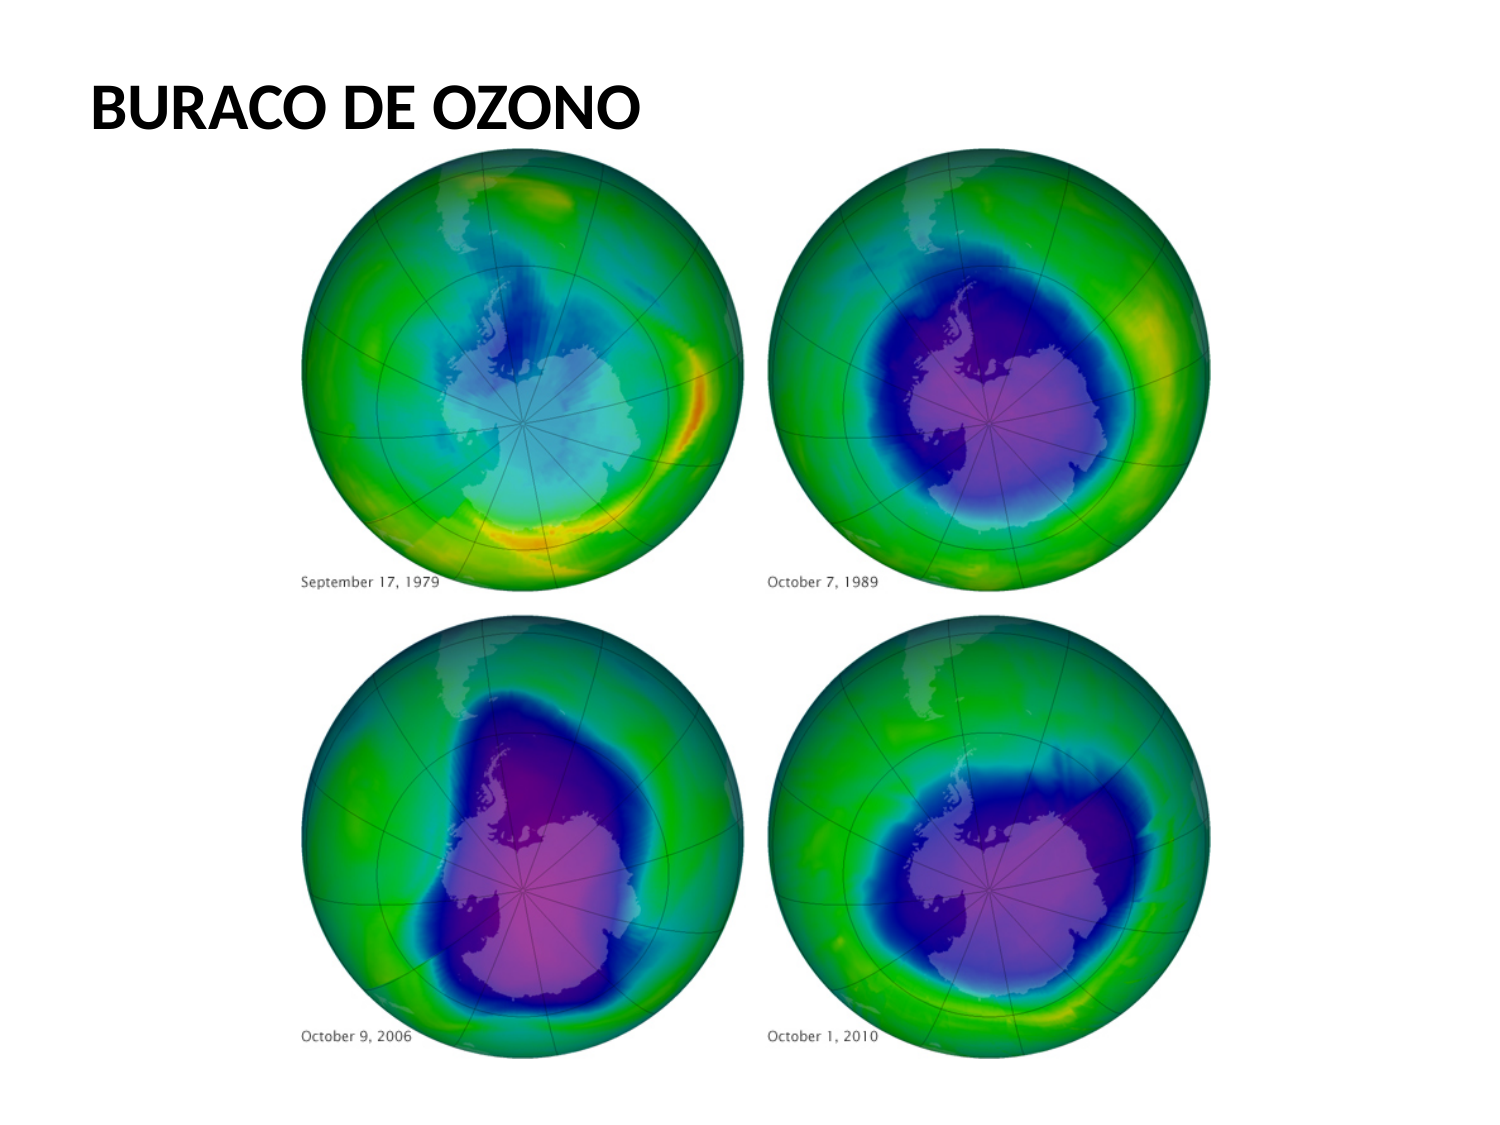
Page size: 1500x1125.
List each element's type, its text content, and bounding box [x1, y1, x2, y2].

title BURACO DE OZONO [75, 45, 1425, 161]
picture [300, 148, 1211, 1059]
